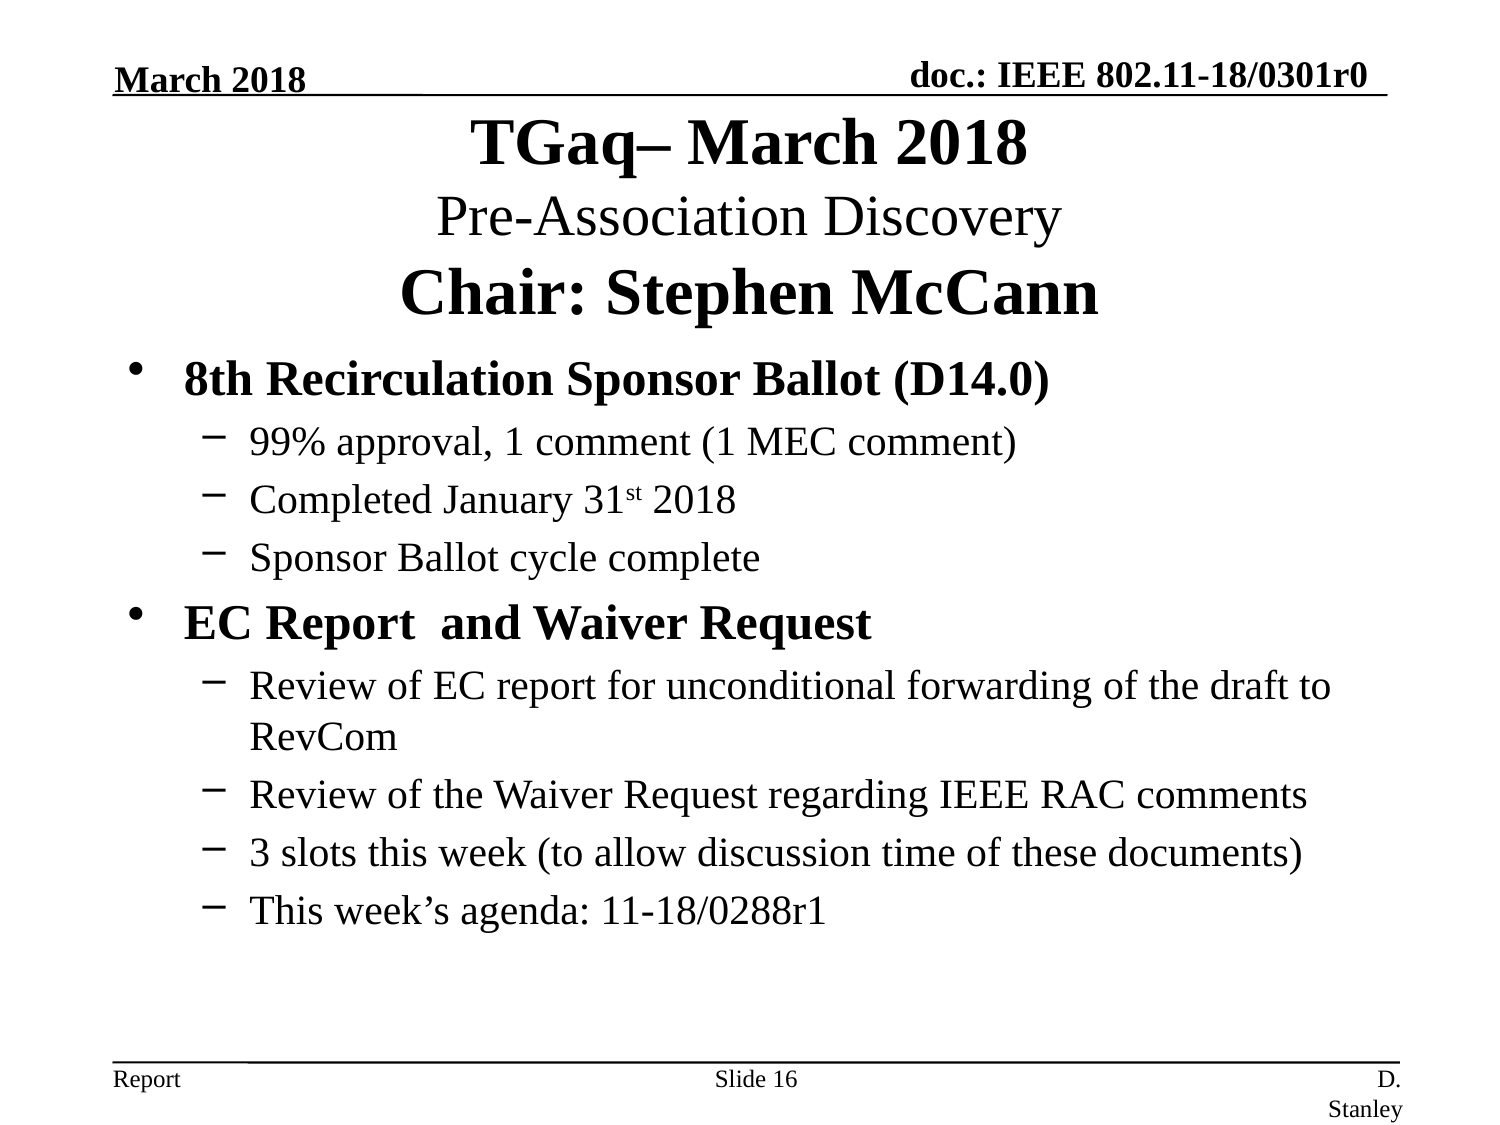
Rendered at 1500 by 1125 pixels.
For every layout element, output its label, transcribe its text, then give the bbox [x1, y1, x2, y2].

list 8th Recirculation Sponsor Ballot (D14.0) 99% approval, 1 comment (1 MEC comment) Completed January 31st 2018 Sponsor Ballot cycle complete EC Report and Waiver Request Review of EC report for unconditional forwarding of the draft to RevCom Review of the Waiver Request regarding IEEE RAC comments 3 slots this week (to allow discussion time of these documents) This week’s agenda: 11-18/0288r1 [112, 337, 1388, 1038]
title TGaq– March 2018 Pre-Association Discovery Chair: Stephen McCann [112, 125, 1388, 300]
footer D. Stanley, HP Enterprise [1325, 1062, 1402, 1093]
slide_number Slide 16 [712, 1062, 800, 1093]
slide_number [114, 54, 374, 101]
